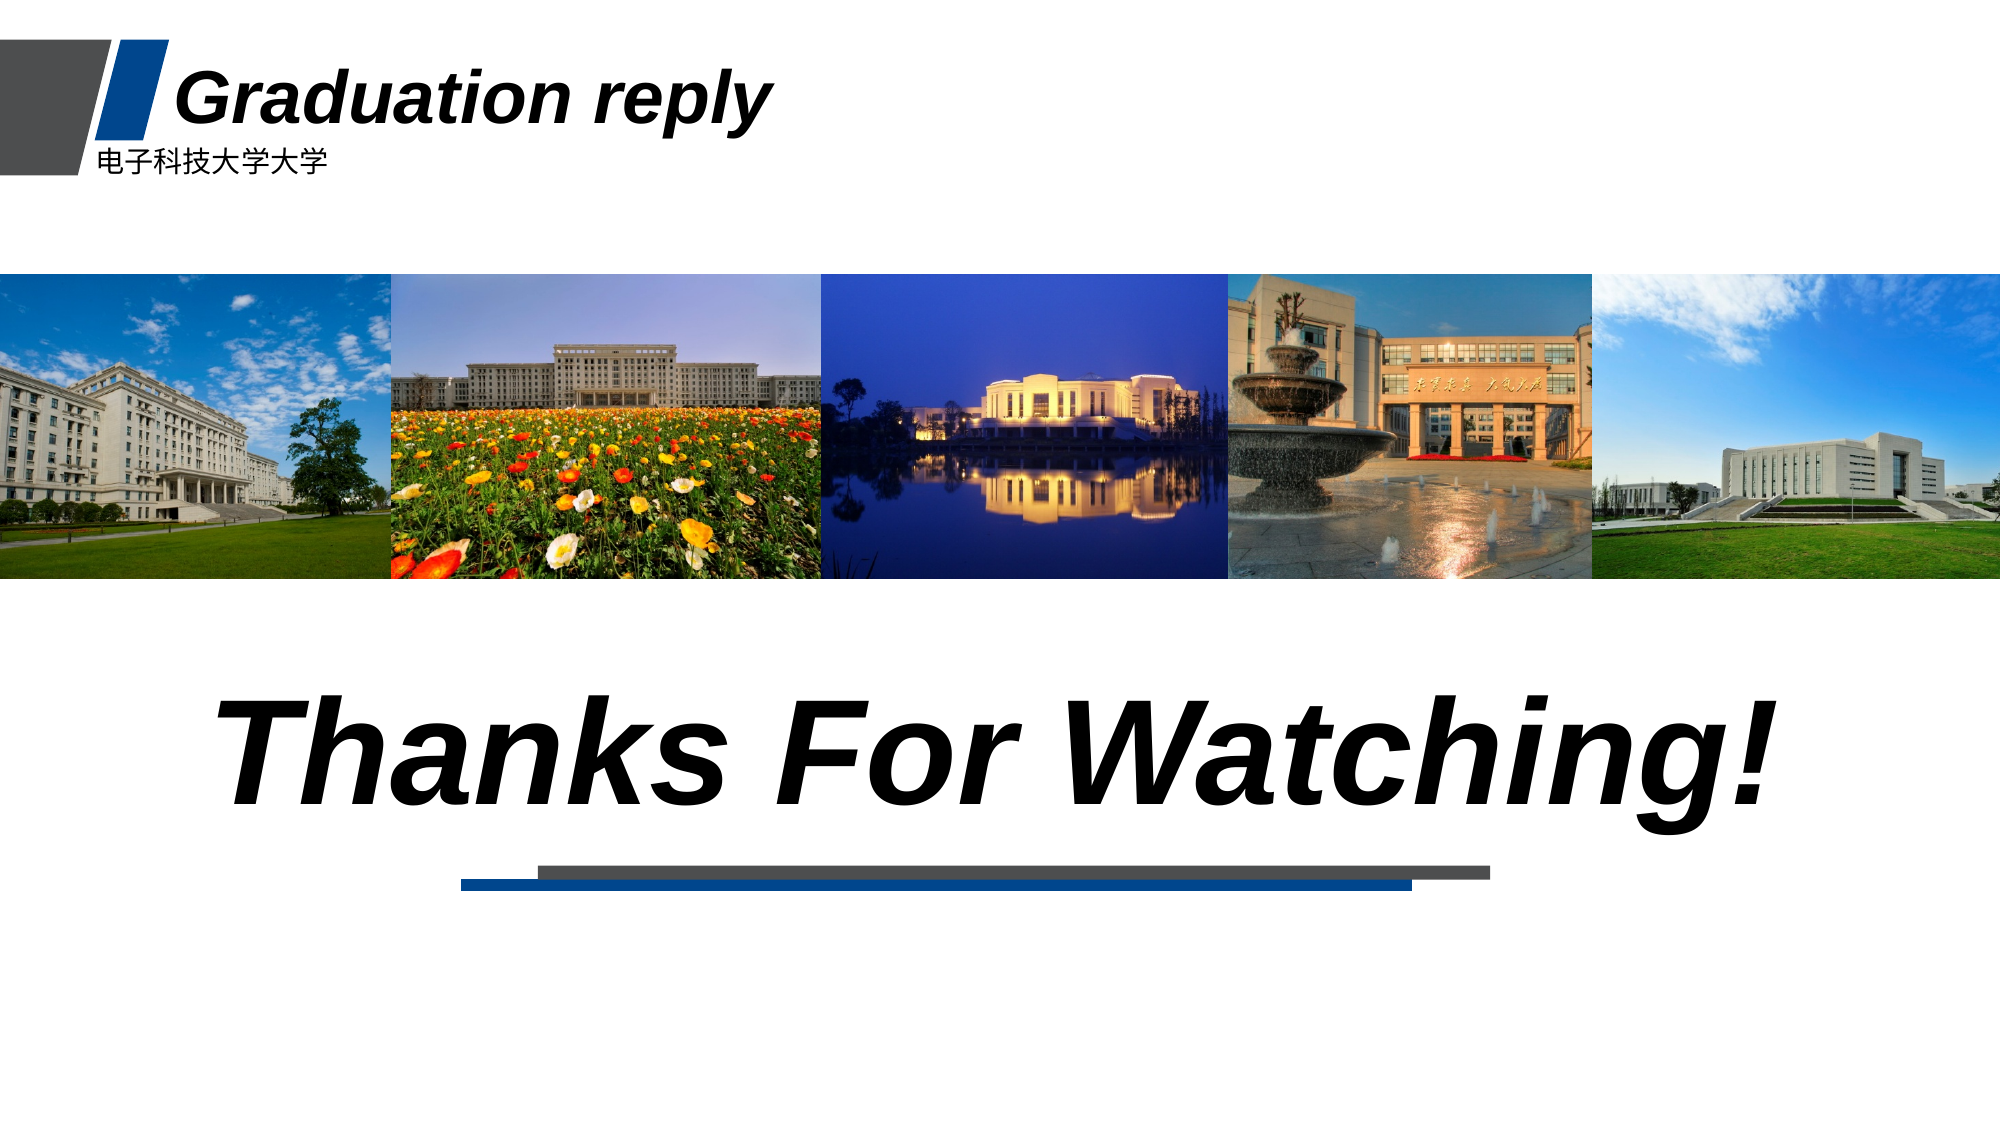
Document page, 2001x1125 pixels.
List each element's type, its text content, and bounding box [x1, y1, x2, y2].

text_box Graduation reply [158, 41, 788, 147]
picture [0, 274, 2000, 579]
text_box [0, 39, 112, 176]
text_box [460, 865, 1491, 892]
text_box Thanks For Watching! [192, 647, 1796, 843]
text_box 电子科技大学大学 [80, 135, 344, 186]
text_box [96, 39, 170, 135]
